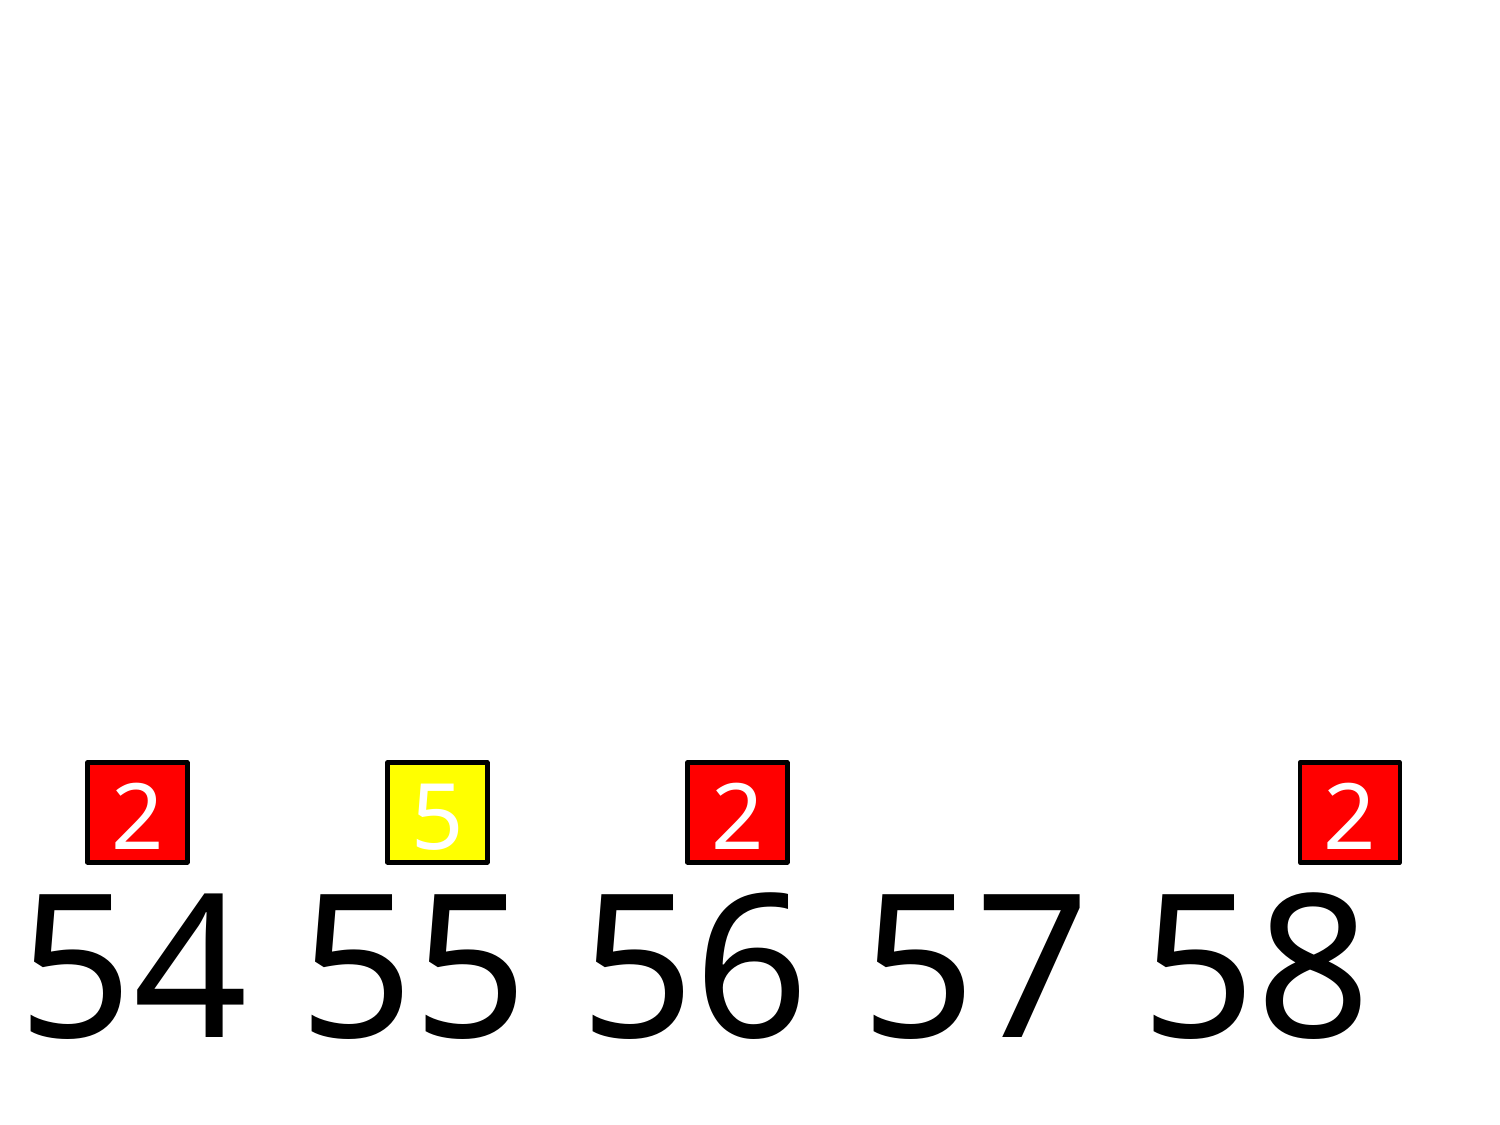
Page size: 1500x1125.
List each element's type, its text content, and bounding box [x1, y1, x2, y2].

text_box 54 55 56 57 58 [0, 829, 1500, 1085]
text_box 2 [1298, 760, 1402, 865]
text_box 2 [685, 760, 790, 865]
text_box 2 [85, 760, 190, 865]
text_box 5 [385, 760, 490, 865]
